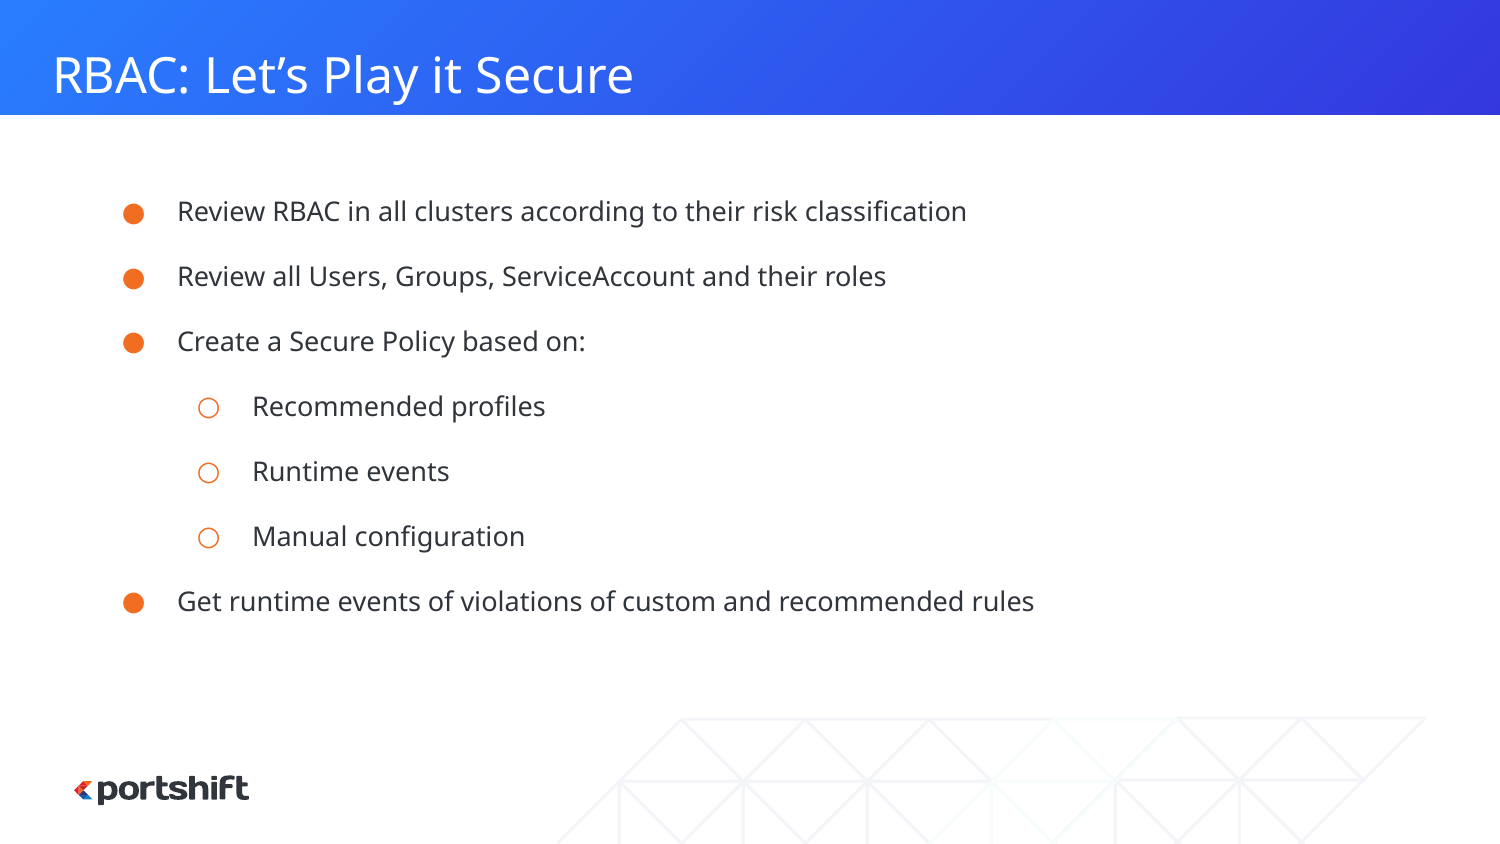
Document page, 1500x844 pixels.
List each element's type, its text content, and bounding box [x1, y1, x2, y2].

text_box [0, 0, 1500, 115]
text_box RBAC: Let’s Play it Secure [37, 19, 1266, 115]
text_box Review RBAC in all clusters according to their risk classification Review all Users, Groups, ServiceAccount and their roles Create a Secure Policy based on: Recommended profiles Runtime events Manual configuration Get runtime events of violations of custom and recommended rules [87, 146, 1316, 726]
